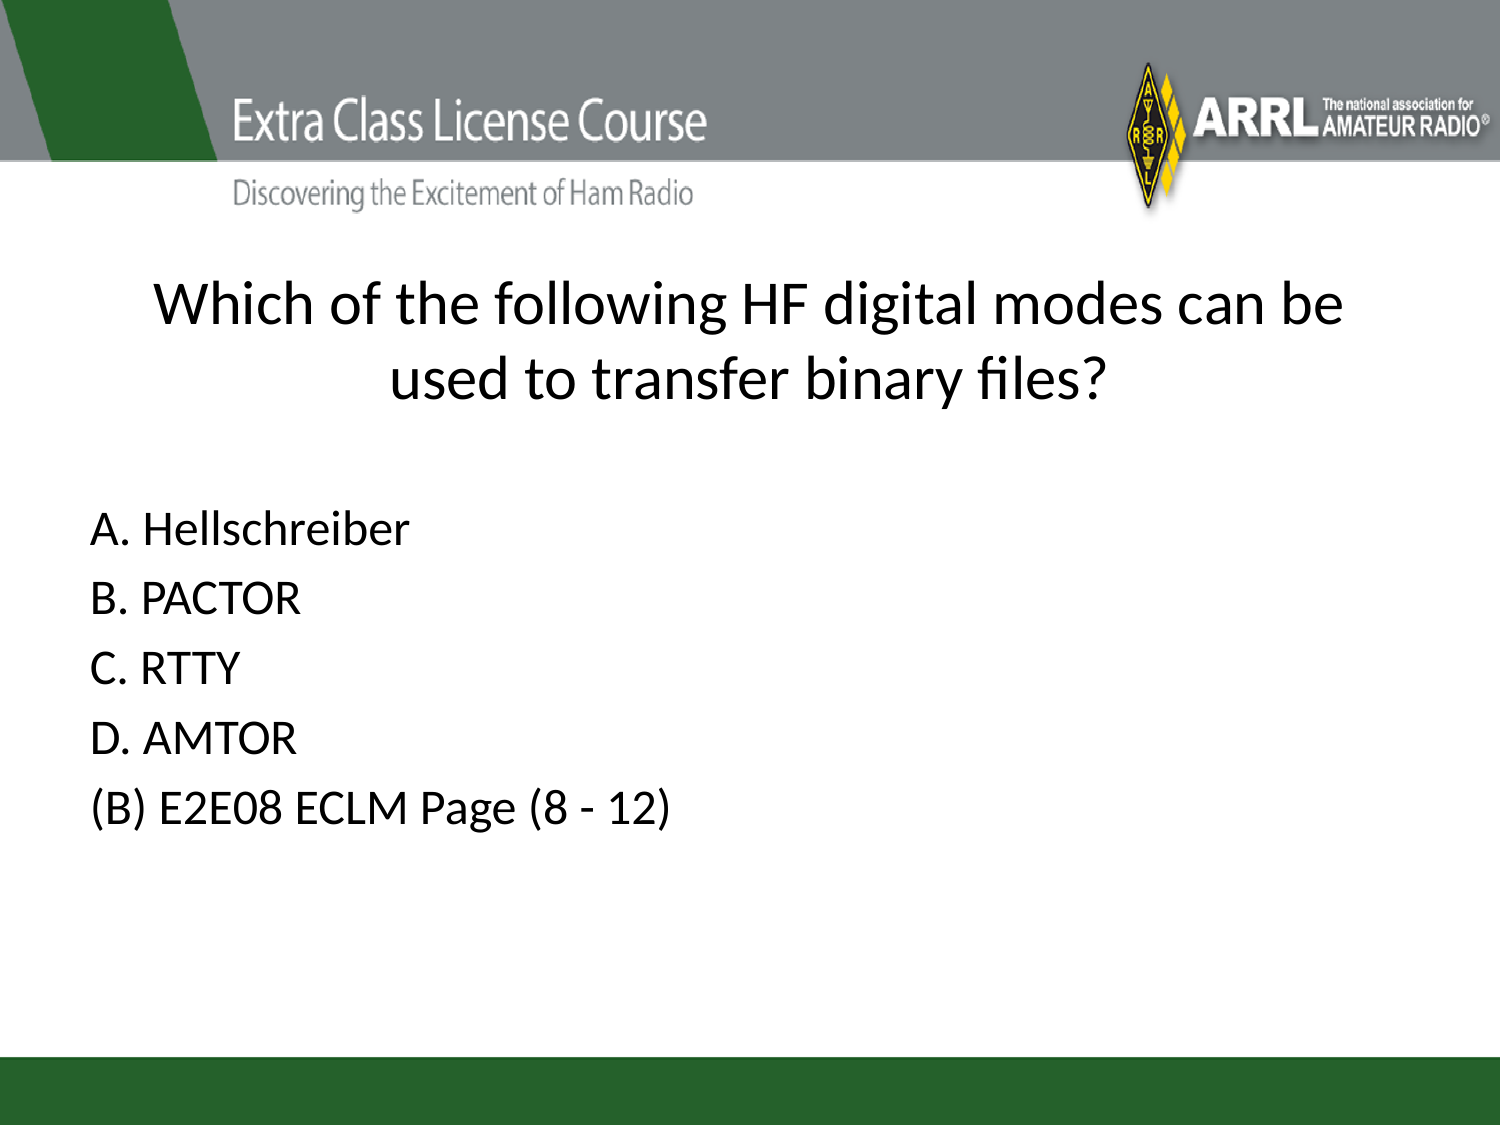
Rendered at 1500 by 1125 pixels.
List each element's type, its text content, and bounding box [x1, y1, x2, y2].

title Which of the following HF digital modes can be used to transfer binary files? [75, 254, 1425, 435]
list A. Hellschreiber B. PACTOR C. RTTY D. AMTOR (B) E2E08 ECLM Page (8 - 12) [75, 487, 1425, 1005]
picture [0, 0, 1500, 1125]
